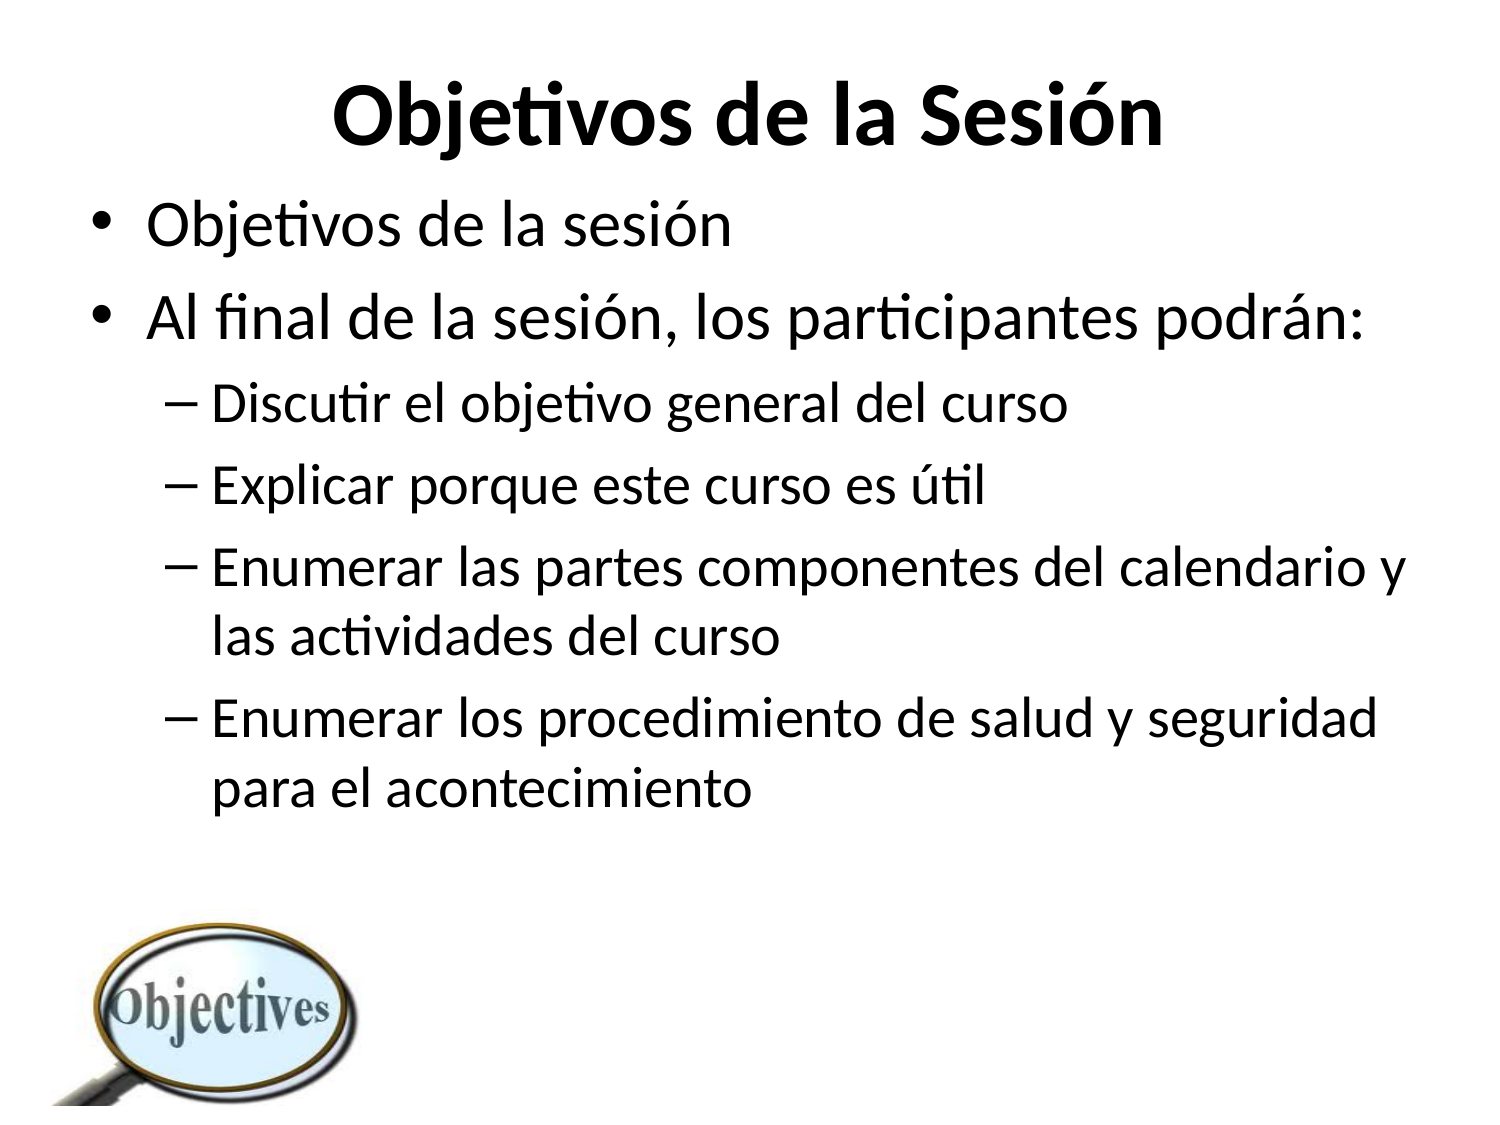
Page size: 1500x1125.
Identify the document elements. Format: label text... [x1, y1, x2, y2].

list Objetivos de la sesión Al final de la sesión, los participantes podrán: Discutir el objetivo general del curso Explicar porque este curso es útil Enumerar las partes componentes del calendario y las actividades del curso Enumerar los procedimiento de salud y seguridad para el acontecimiento [75, 171, 1472, 1005]
title Objetivos de la Sesión [75, 45, 1425, 172]
picture [0, 909, 444, 1106]
